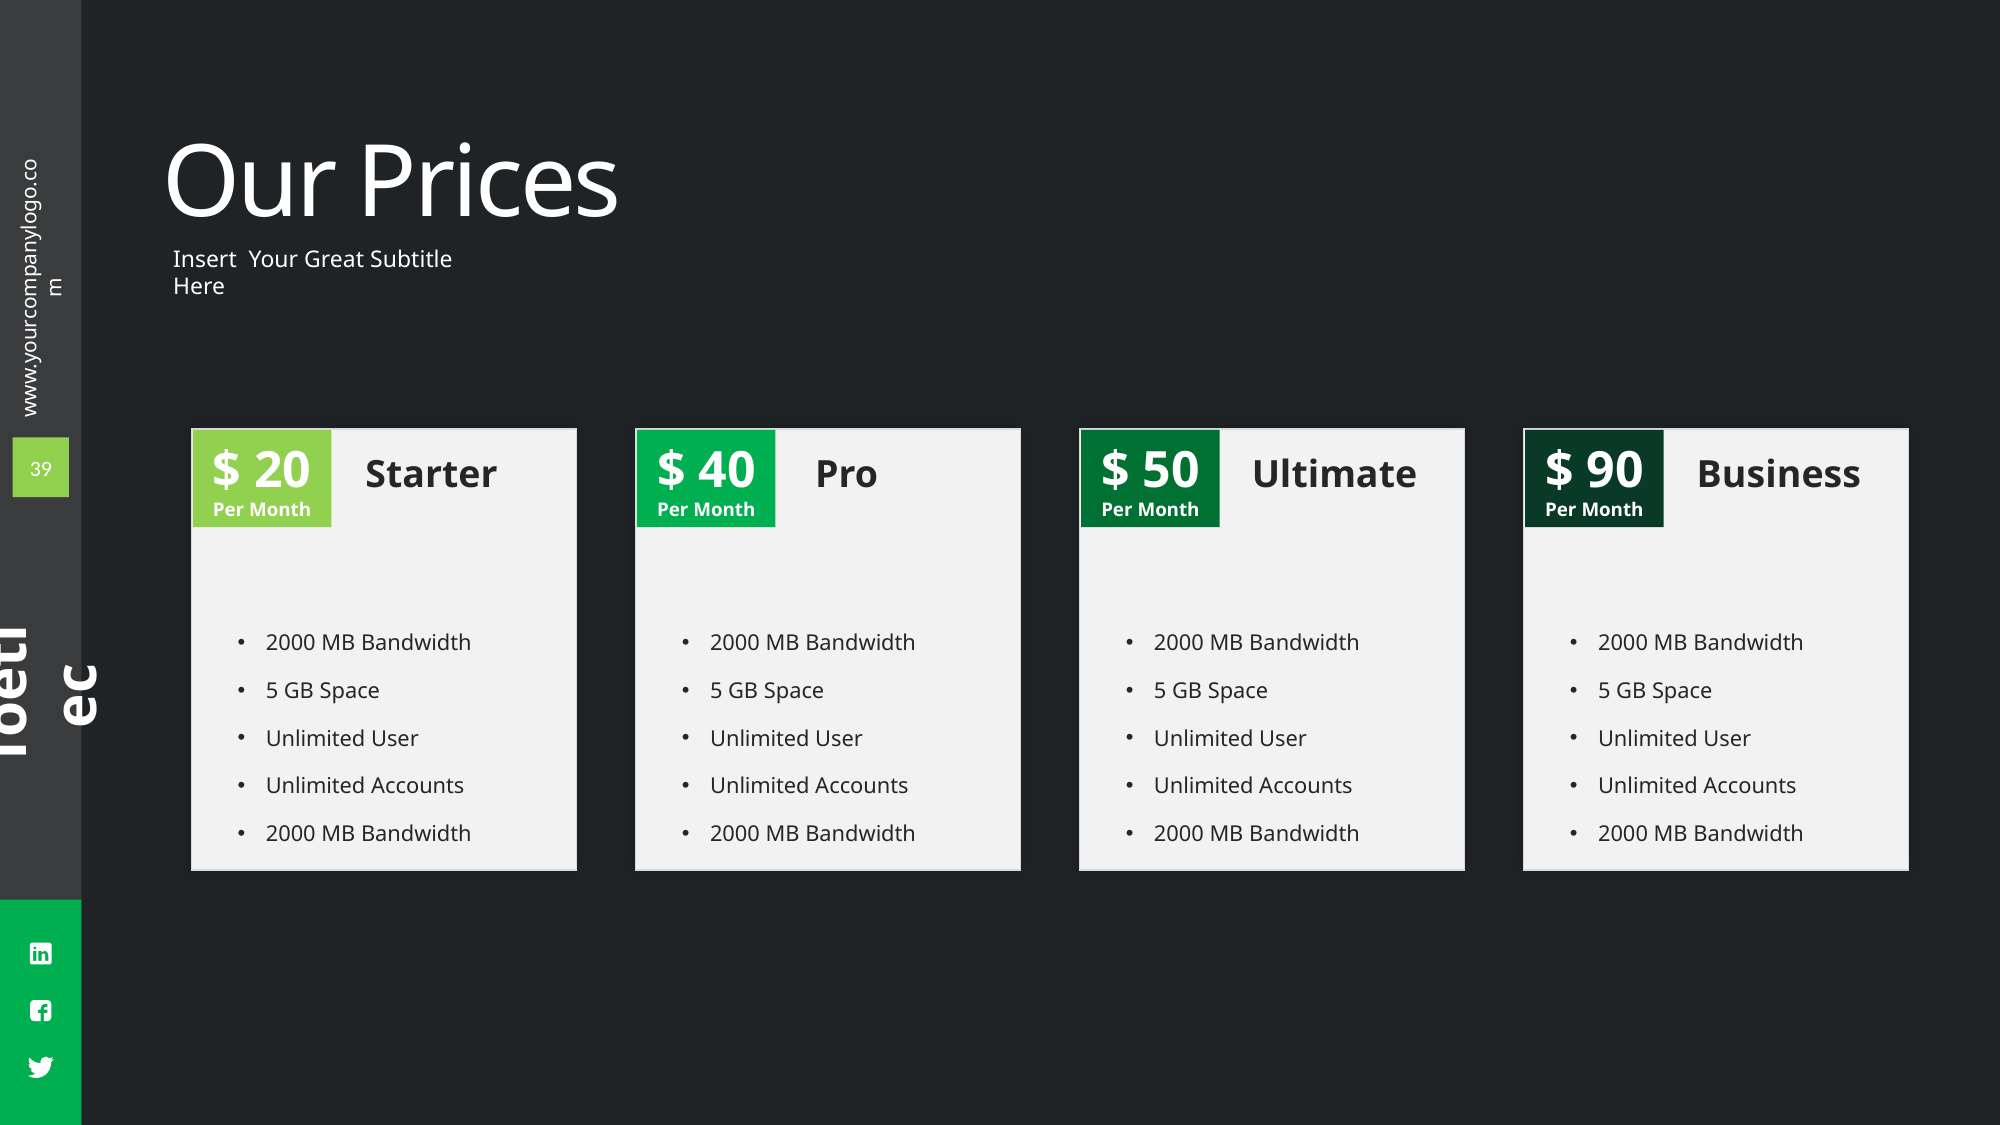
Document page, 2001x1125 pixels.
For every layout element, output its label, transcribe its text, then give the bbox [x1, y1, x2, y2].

text_box [191, 429, 577, 870]
text_box [1523, 429, 1909, 870]
text_box Insert Your Great Subtitle Here [158, 237, 512, 307]
text_box $ 40 Per Month [636, 429, 776, 528]
text_box 2000 MB Bandwidth 5 GB Space Unlimited User Unlimited Accounts 2000 MB Bandwidth [667, 608, 989, 854]
slide_number 39 [12, 437, 69, 498]
text_box Business [1681, 442, 1877, 503]
text_box [1079, 429, 1465, 870]
text_box Our Prices [147, 116, 677, 236]
text_box 2000 MB Bandwidth 5 GB Space Unlimited User Unlimited Accounts 2000 MB Bandwidth [1111, 608, 1433, 854]
text_box Pro [800, 442, 893, 503]
text_box Starter [350, 442, 513, 503]
text_box $ 20 Per Month [192, 429, 332, 528]
text_box $ 90 Per Month [1525, 429, 1664, 528]
text_box 2000 MB Bandwidth 5 GB Space Unlimited User Unlimited Accounts 2000 MB Bandwidth [1555, 608, 1878, 854]
text_box Ultimate [1237, 442, 1433, 503]
text_box 2000 MB Bandwidth 5 GB Space Unlimited User Unlimited Accounts 2000 MB Bandwidth [222, 608, 545, 854]
text_box $ 50 Per Month [1081, 429, 1220, 528]
text_box [635, 429, 1021, 870]
